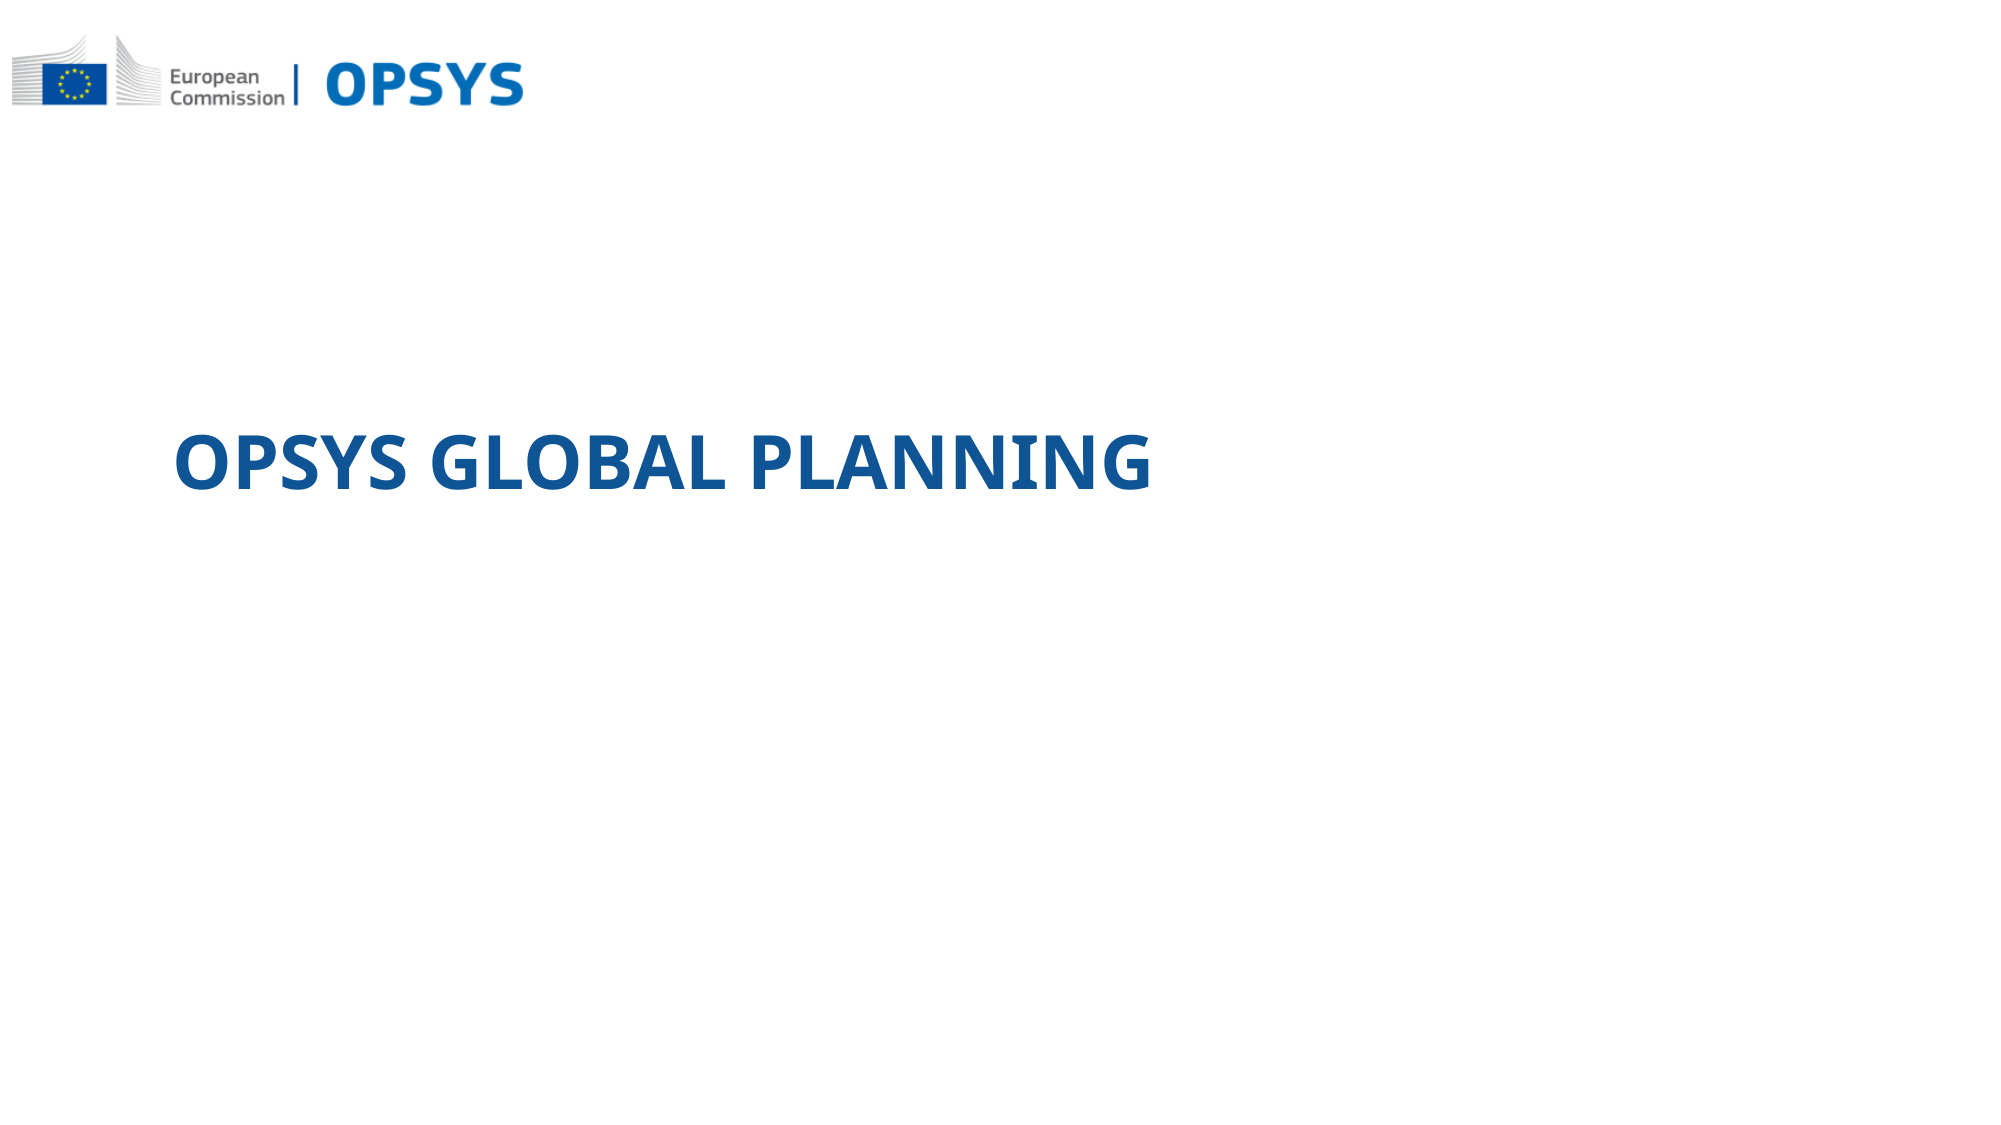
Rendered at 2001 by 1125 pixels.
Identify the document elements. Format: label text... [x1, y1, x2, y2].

title OPSYS Global Planning [157, 406, 1859, 628]
picture [12, 0, 523, 137]
